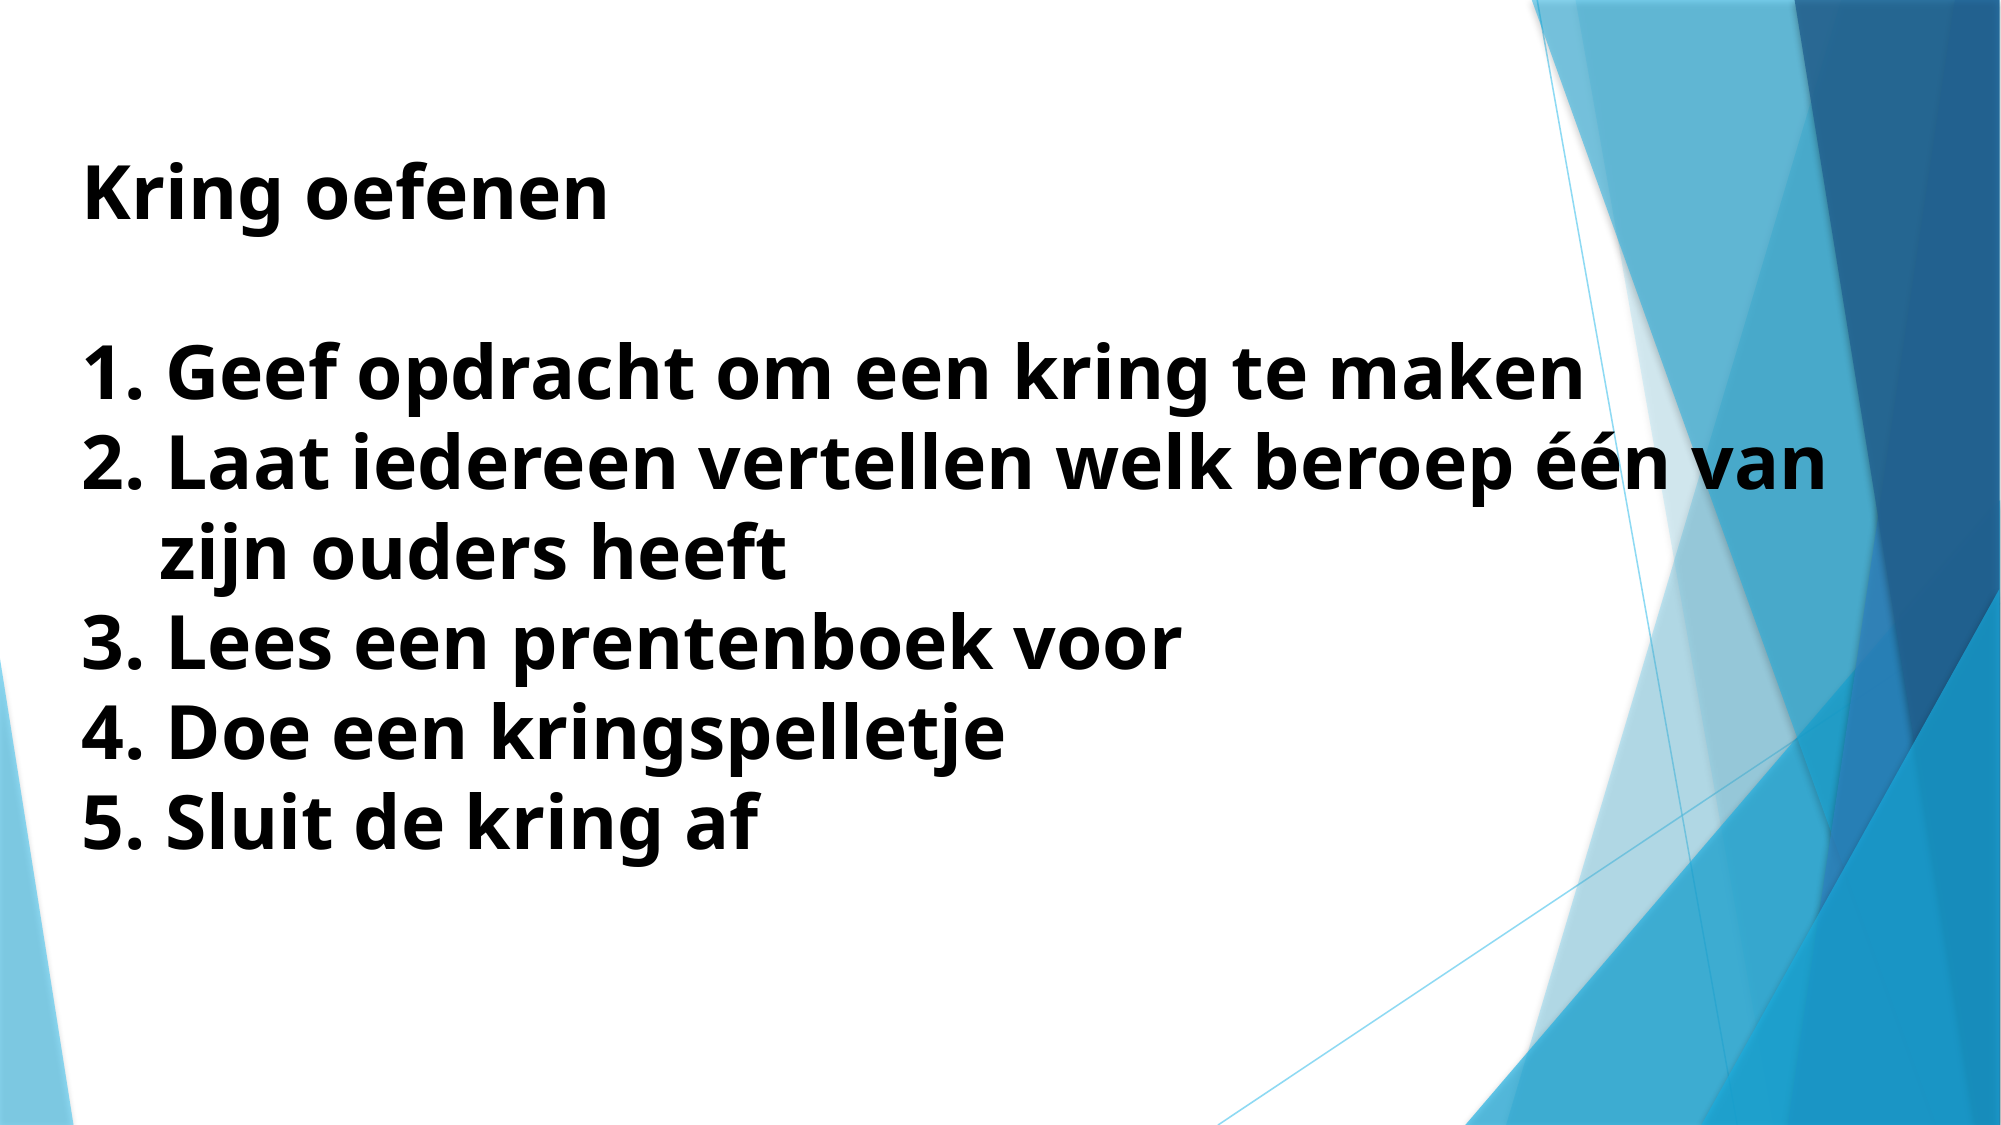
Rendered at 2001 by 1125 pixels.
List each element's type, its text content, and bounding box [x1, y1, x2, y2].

text_box Kring oefenen 1. Geef opdracht om een kring te maken 2. Laat iedereen vertellen welk beroep één van zijn ouders heeft 3. Lees een prentenboek voor 4. Doe een kringspelletje 5. Sluit de kring af [66, 137, 1865, 873]
